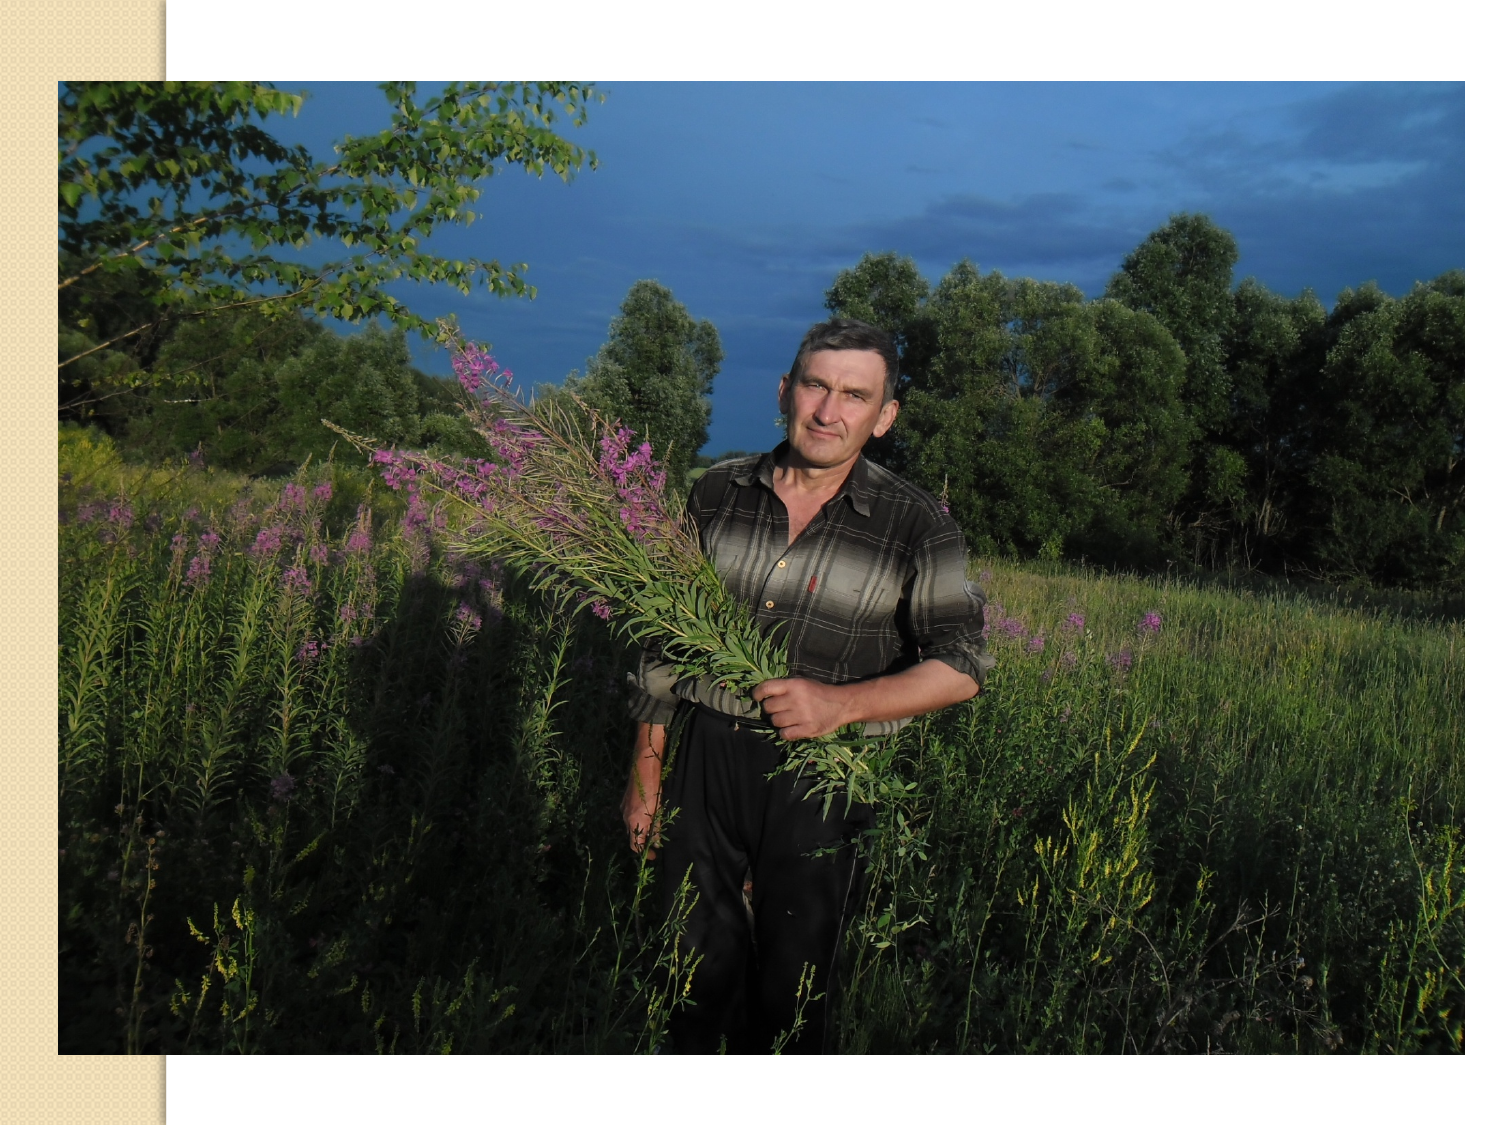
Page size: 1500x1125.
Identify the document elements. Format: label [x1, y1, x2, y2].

picture [58, 81, 1466, 1055]
